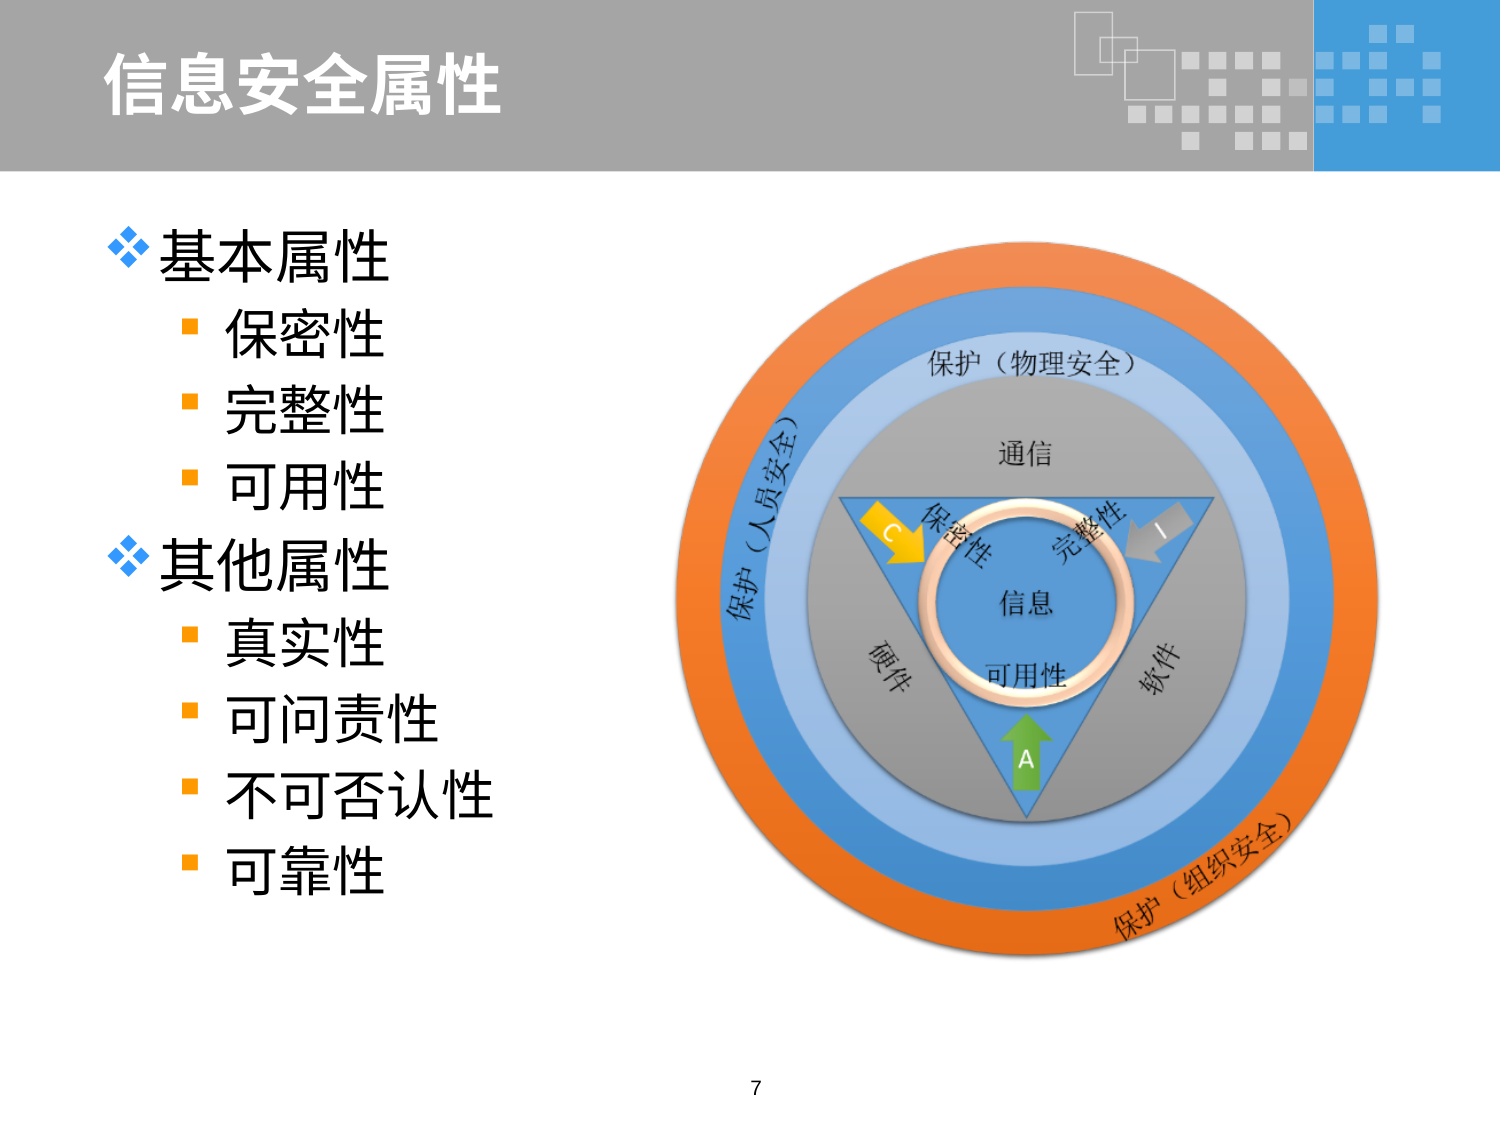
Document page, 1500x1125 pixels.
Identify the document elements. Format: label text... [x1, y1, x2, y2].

list 基本属性 保密性 完整性 可用性 其他属性 真实性 可问责性 不可否认性 可靠性 [87, 212, 1424, 1050]
picture [669, 237, 1385, 971]
title 信息安全属性 [87, 42, 1252, 123]
slide_number 7 [687, 1066, 826, 1111]
